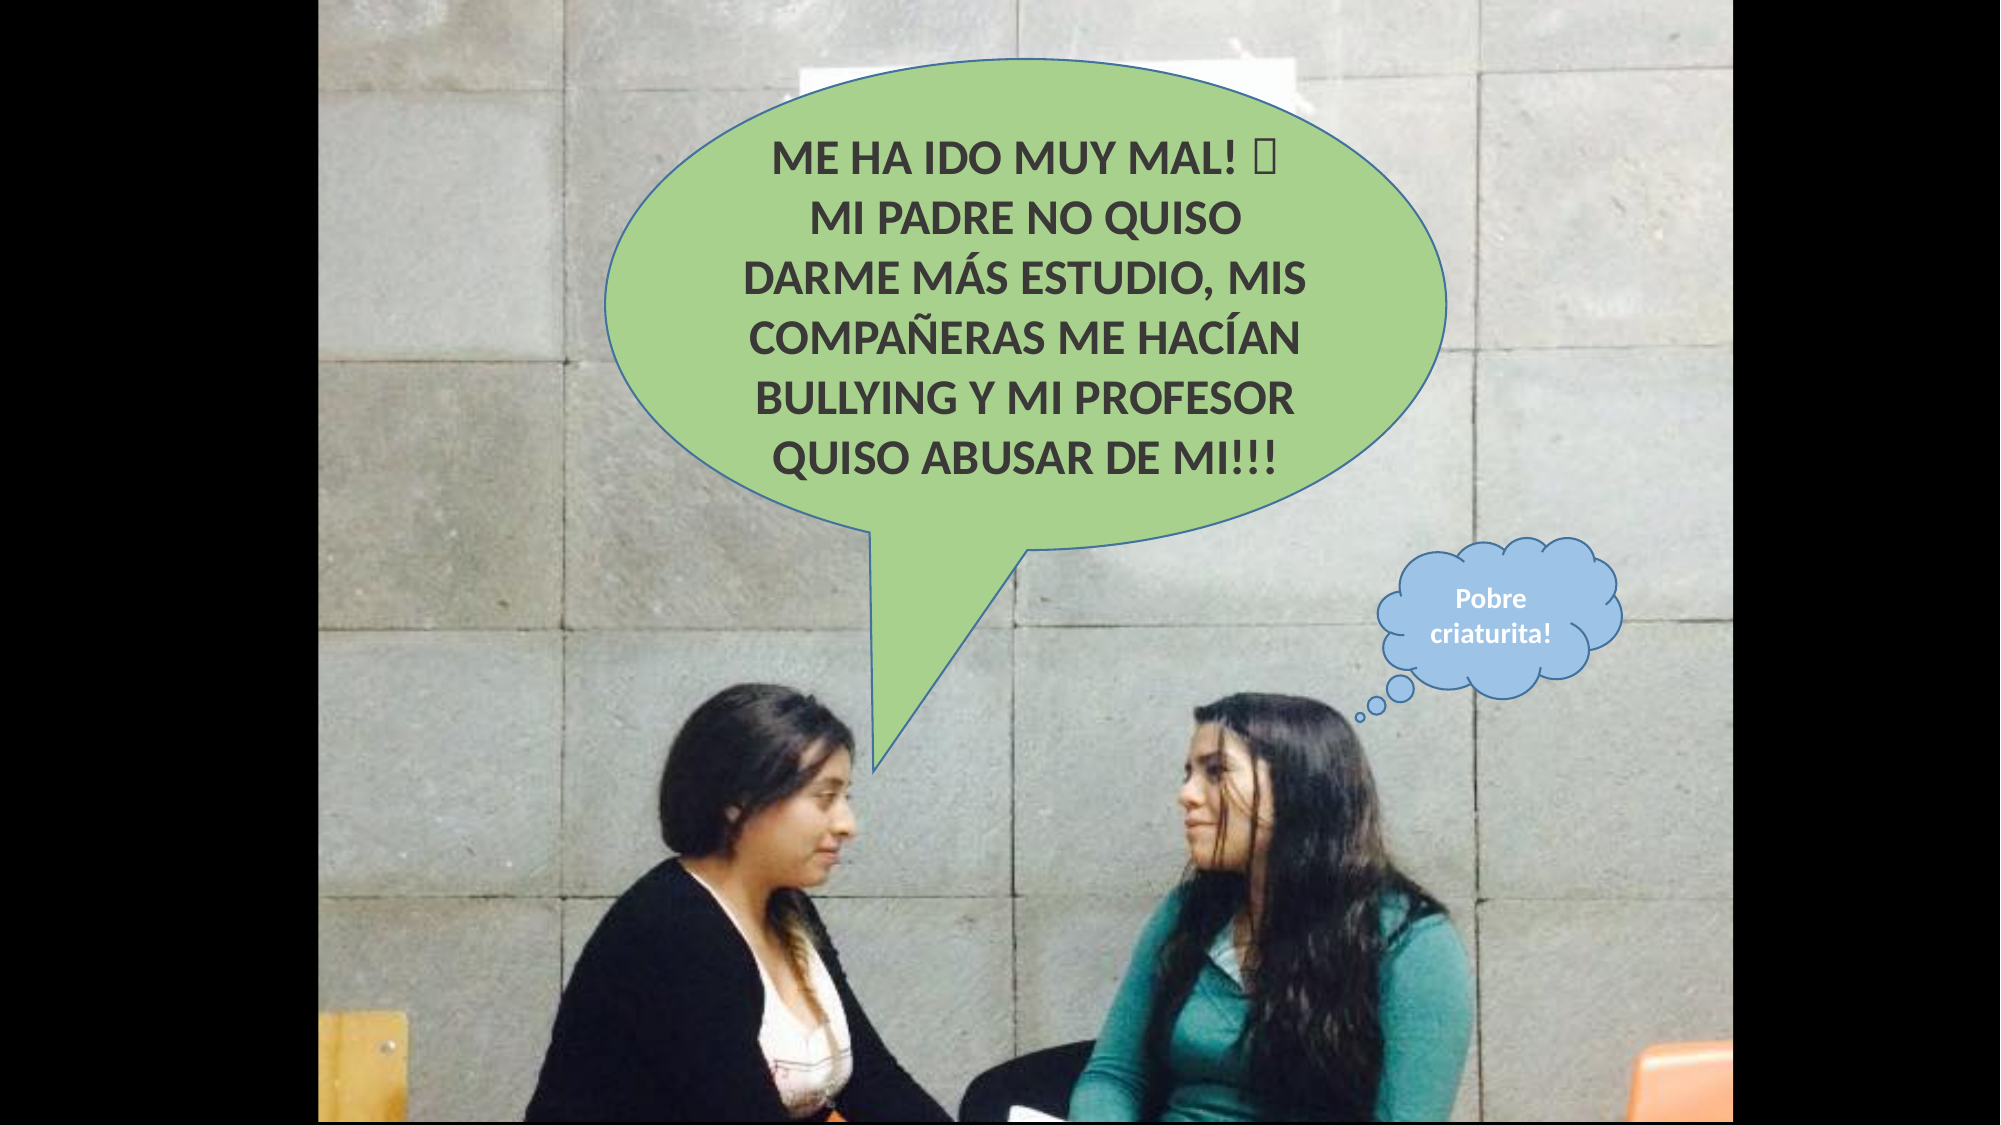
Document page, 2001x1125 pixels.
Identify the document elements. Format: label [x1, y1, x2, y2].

picture [318, 0, 1734, 1122]
